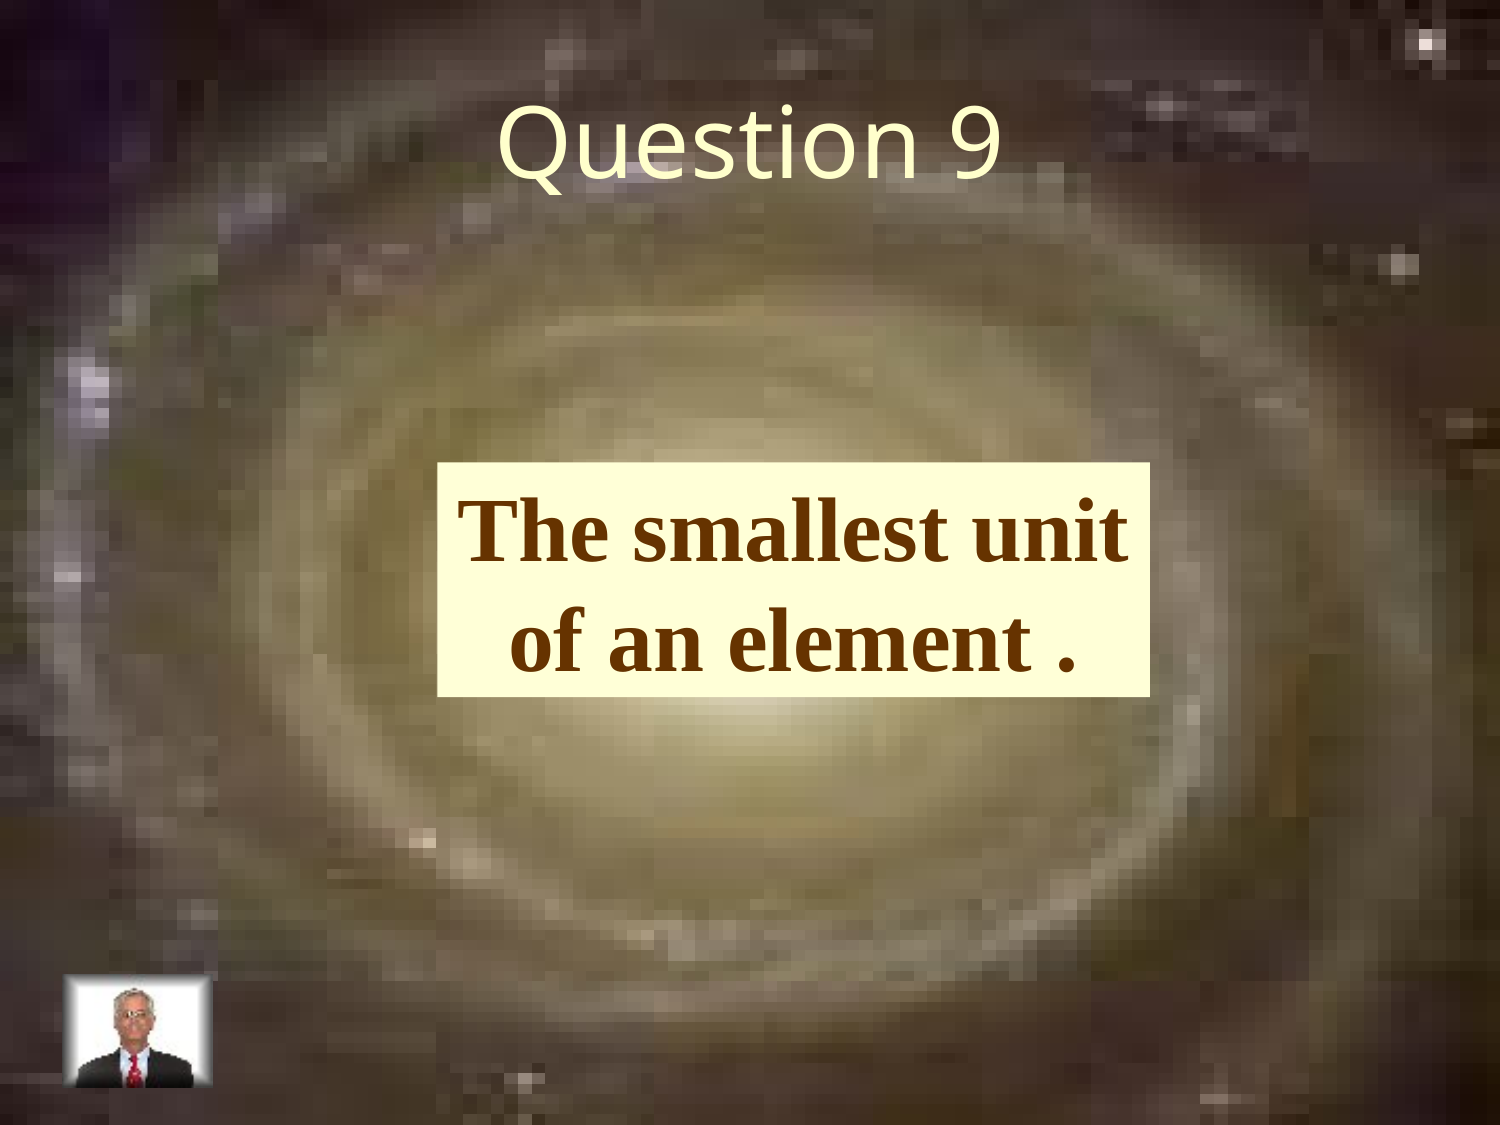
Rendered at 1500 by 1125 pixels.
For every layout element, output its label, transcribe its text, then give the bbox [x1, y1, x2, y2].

picture [0, 0, 1500, 1125]
title Question 9 [74, 44, 1426, 233]
text_box The smallest unit of an element . [437, 462, 1150, 698]
